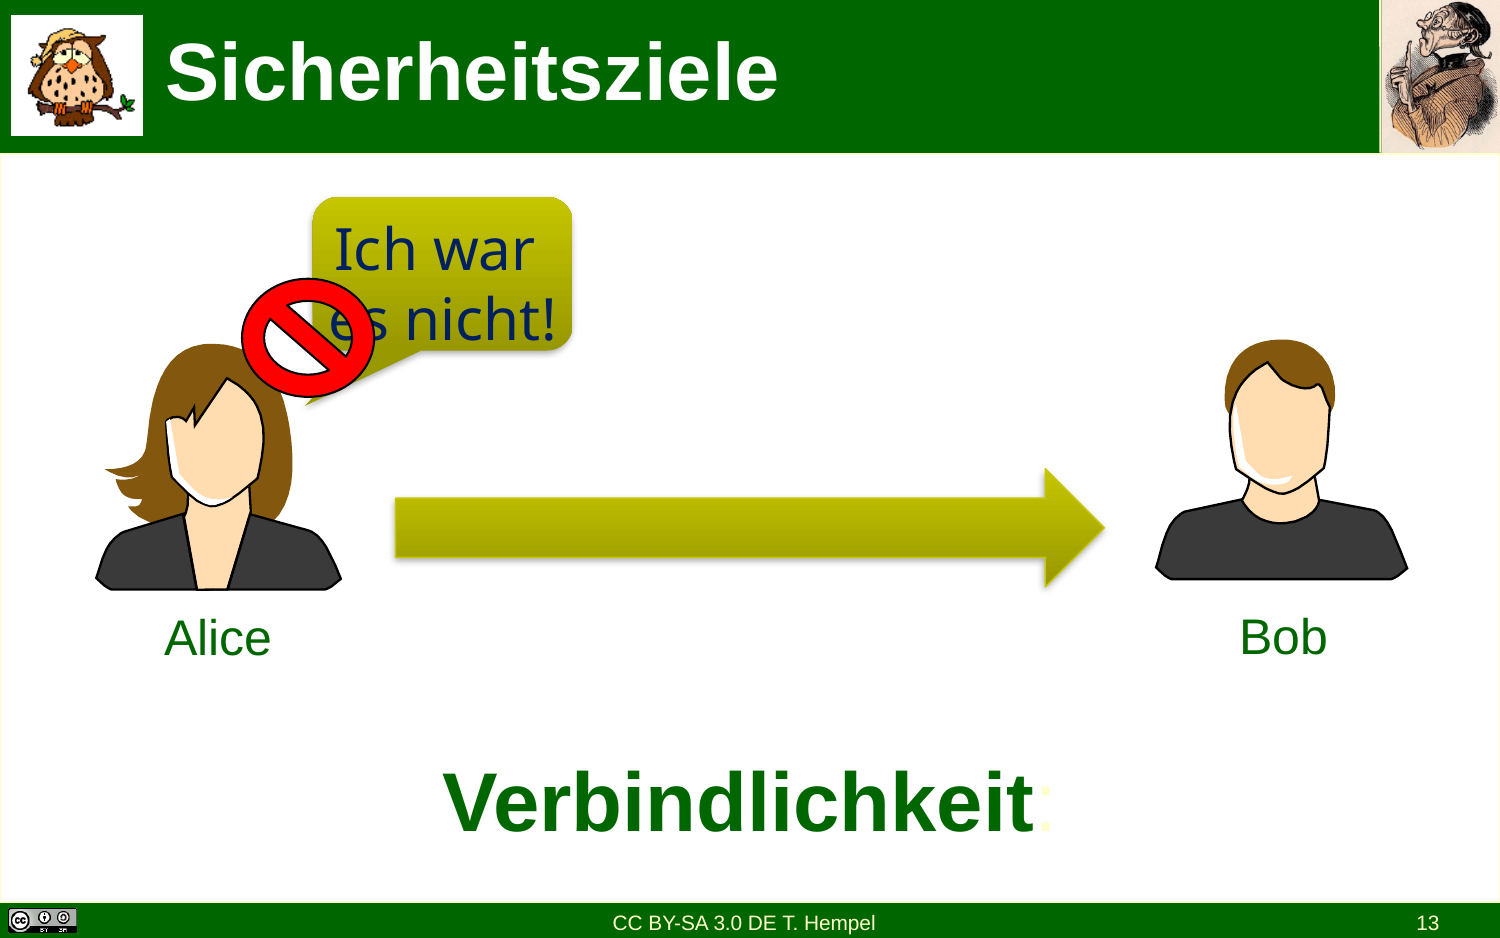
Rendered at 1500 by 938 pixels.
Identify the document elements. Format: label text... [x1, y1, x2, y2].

picture [1381, 0, 1500, 153]
text_box Alice [100, 605, 337, 673]
picture [8, 908, 77, 933]
title Sicherheitsziele [150, 17, 1365, 125]
text_box Bob [1161, 596, 1406, 672]
picture [11, 15, 143, 136]
text_box [242, 278, 375, 382]
text_box Verbindlichkeit: [427, 740, 1073, 856]
text_box [394, 468, 1105, 588]
slide_number 13 [1104, 901, 1455, 927]
footer CC BY-SA 3.0 DE T. Hempel [419, 901, 1069, 927]
picture [1148, 320, 1415, 587]
picture [88, 337, 349, 598]
text_box Ich war es nicht! [312, 197, 573, 384]
